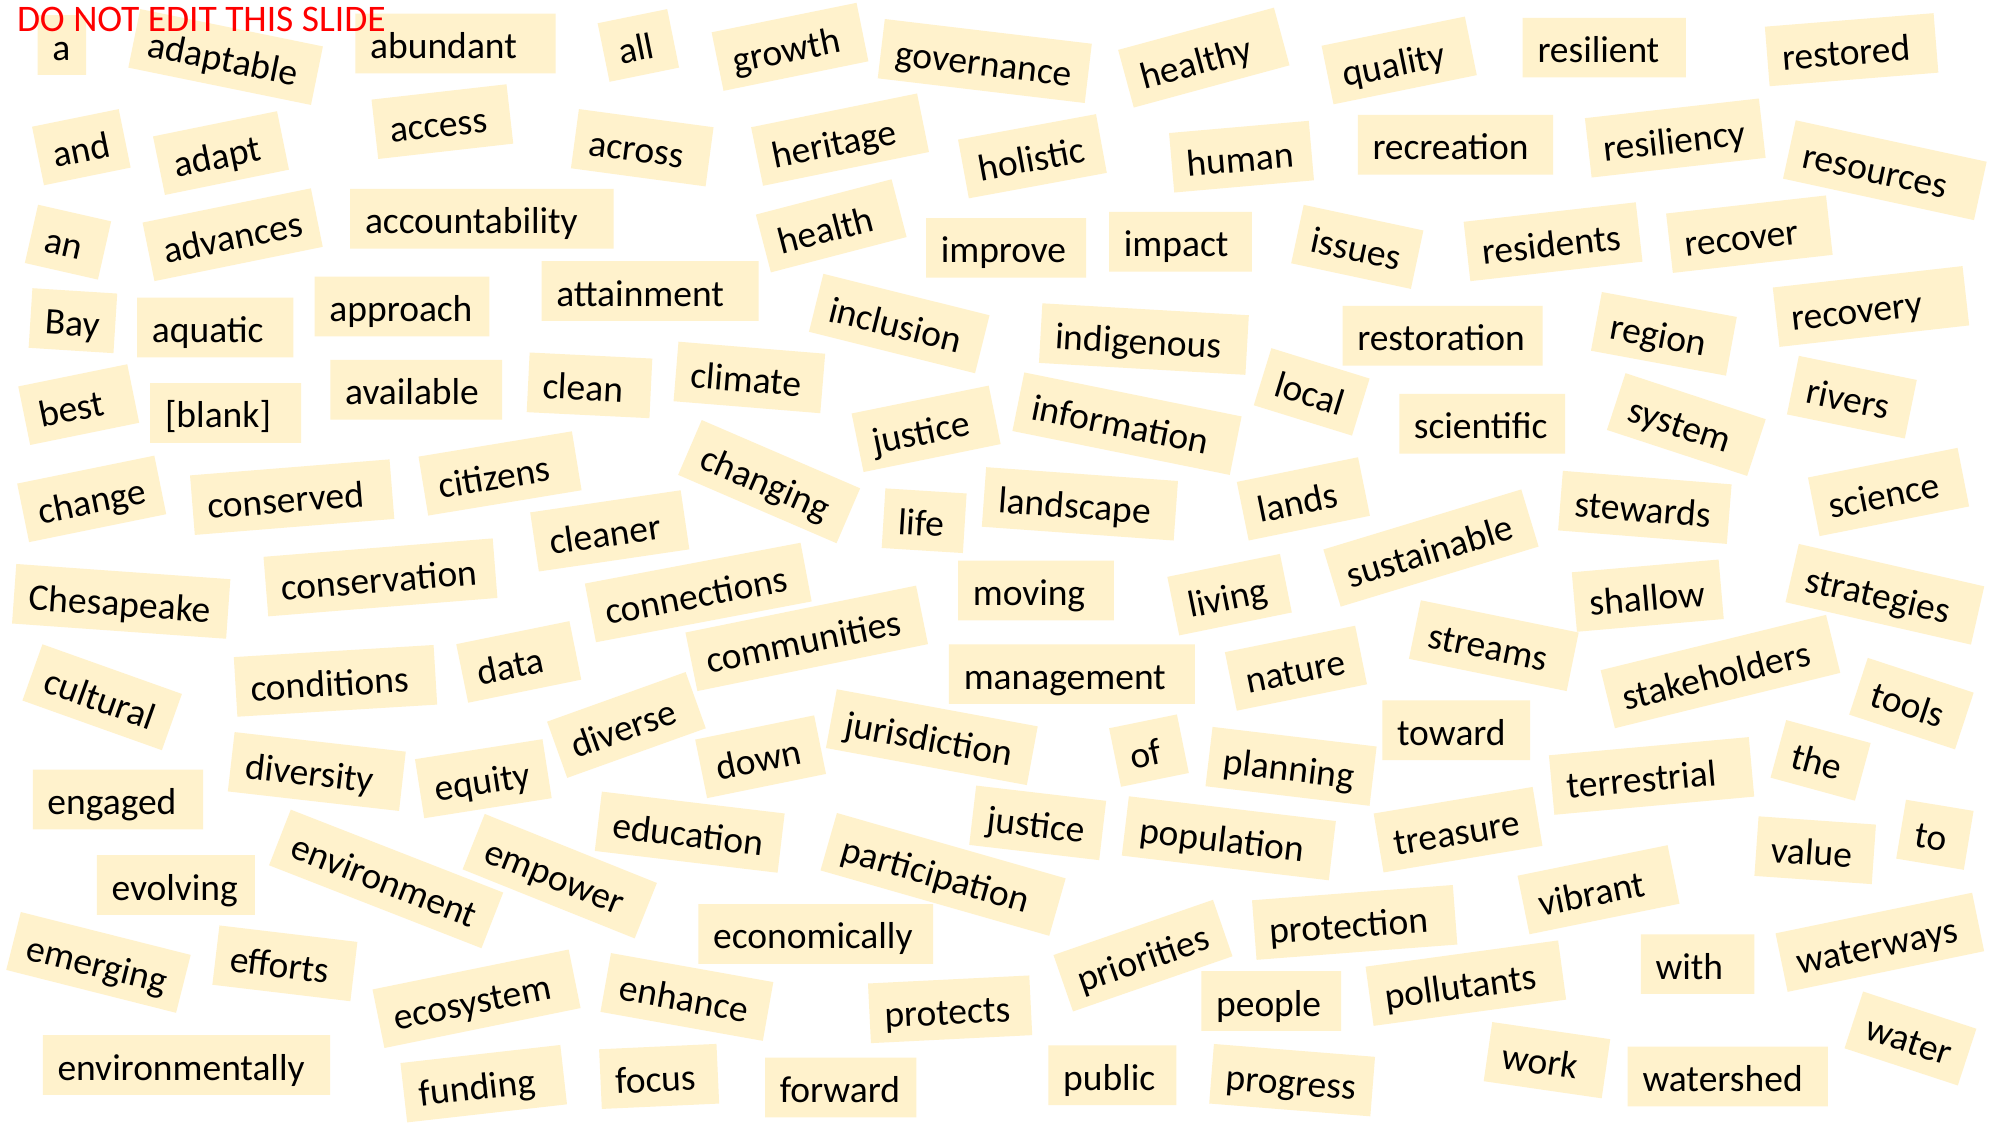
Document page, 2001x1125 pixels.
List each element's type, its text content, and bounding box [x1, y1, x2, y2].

text_box cultural [22, 644, 182, 751]
text_box forward [765, 1057, 917, 1118]
text_box to [1896, 799, 1974, 870]
text_box adaptable [128, 47, 323, 105]
text_box access [371, 84, 514, 159]
text_box sustainable [1323, 489, 1539, 607]
text_box indigenous [1038, 303, 1249, 375]
text_box protection [1252, 885, 1458, 960]
text_box focus [599, 1043, 720, 1109]
text_box pollutants [1365, 940, 1567, 1026]
text_box advances [142, 188, 323, 282]
text_box citizens [418, 431, 582, 516]
text_box stewards [1558, 470, 1732, 544]
text_box climate [673, 341, 826, 414]
text_box vibrant [1517, 845, 1680, 935]
text_box engaged [32, 769, 204, 830]
text_box justice [851, 385, 1001, 473]
text_box resiliency [1584, 98, 1766, 178]
text_box attainment [541, 261, 759, 321]
text_box priorities [1053, 899, 1233, 1012]
text_box shallow [1571, 559, 1724, 632]
text_box jurisdiction [825, 689, 1038, 786]
text_box quality [1321, 16, 1477, 105]
text_box heritage [751, 93, 929, 186]
text_box DO NOT EDIT THIS SLIDE [2, 0, 423, 47]
text_box available [330, 359, 503, 420]
text_box communities [685, 585, 928, 692]
text_box conditions [233, 645, 438, 717]
text_box of [1109, 714, 1189, 787]
text_box resilient [1522, 17, 1686, 78]
text_box terrestrial [1548, 737, 1755, 815]
text_box justice [969, 785, 1107, 861]
text_box an [24, 204, 112, 280]
text_box lands [1236, 457, 1370, 541]
text_box strategies [1785, 543, 1985, 645]
text_box population [1121, 796, 1336, 881]
text_box conservation [263, 538, 498, 617]
text_box Bay [28, 288, 118, 354]
text_box funding [400, 1044, 567, 1123]
text_box moving [958, 560, 1114, 621]
text_box diverse [547, 672, 706, 778]
text_box system [1606, 373, 1766, 476]
text_box nature [1224, 625, 1368, 711]
text_box streams [1408, 600, 1579, 692]
text_box restoration [1342, 305, 1543, 366]
text_box best [18, 364, 140, 445]
text_box tools [1849, 657, 1974, 750]
text_box diversity [227, 732, 406, 811]
text_box work [1483, 1022, 1611, 1099]
text_box and [32, 109, 131, 186]
text_box healthy [1118, 7, 1290, 108]
text_box ecosystem [372, 949, 581, 1048]
text_box conserved [190, 459, 395, 535]
text_box [blank] [150, 383, 302, 443]
text_box water [1844, 991, 1977, 1086]
text_box economically [698, 904, 934, 964]
text_box impact [1109, 211, 1252, 272]
text_box connections [584, 542, 812, 643]
text_box environment [269, 809, 504, 949]
text_box growth [711, 2, 869, 91]
text_box restored [1764, 13, 1939, 87]
text_box resources [1783, 120, 1987, 221]
text_box public [1048, 1045, 1177, 1106]
text_box with [1640, 934, 1755, 994]
text_box life [881, 488, 967, 554]
text_box human [1169, 120, 1314, 193]
text_box education [594, 791, 785, 873]
text_box rivers [1786, 355, 1917, 439]
text_box landscape [981, 467, 1178, 541]
text_box cleaner [530, 490, 690, 572]
text_box waterways [1775, 892, 1985, 992]
text_box down [695, 715, 827, 799]
text_box governance [877, 19, 1092, 103]
text_box health [755, 179, 907, 273]
text_box Chesapeake [12, 563, 231, 639]
text_box improve [926, 218, 1087, 278]
text_box management [948, 644, 1195, 704]
text_box recovery [1772, 266, 1970, 347]
text_box participation [820, 813, 1066, 936]
text_box planning [1205, 726, 1377, 806]
text_box science [1807, 447, 1970, 537]
text_box clean [526, 352, 653, 419]
text_box issues [1291, 204, 1424, 289]
text_box recreation [1357, 114, 1554, 175]
text_box value [1754, 816, 1876, 885]
text_box protects [867, 975, 1033, 1044]
text_box enhance [600, 953, 774, 1041]
text_box inclusion [808, 273, 990, 374]
text_box toward [1382, 700, 1531, 761]
text_box changing [678, 420, 861, 544]
text_box aquatic [137, 297, 294, 358]
text_box holistic [958, 114, 1107, 199]
text_box abundant [355, 13, 556, 74]
text_box a [37, 47, 87, 75]
text_box the [1770, 720, 1871, 801]
text_box adapt [153, 111, 289, 195]
text_box living [1167, 553, 1292, 636]
text_box recover [1666, 195, 1833, 273]
text_box evolving [96, 855, 255, 915]
text_box local [1253, 348, 1370, 436]
text_box accountability [350, 188, 614, 249]
text_box emerging [6, 912, 191, 1013]
text_box treasure [1373, 786, 1543, 873]
text_box efforts [212, 925, 358, 1002]
text_box data [456, 621, 582, 703]
text_box progress [1209, 1043, 1376, 1117]
text_box approach [314, 276, 490, 337]
text_box people [1201, 971, 1342, 1031]
text_box scientific [1399, 393, 1566, 454]
text_box residents [1463, 202, 1643, 282]
text_box change [17, 455, 167, 543]
text_box region [1591, 292, 1737, 376]
text_box environmentally [42, 1035, 331, 1095]
text_box across [570, 109, 714, 187]
text_box information [1012, 372, 1242, 475]
text_box empower [462, 813, 657, 939]
text_box stakeholders [1600, 614, 1841, 729]
text_box equity [414, 739, 552, 819]
text_box watershed [1627, 1046, 1828, 1107]
text_box all [597, 9, 680, 82]
